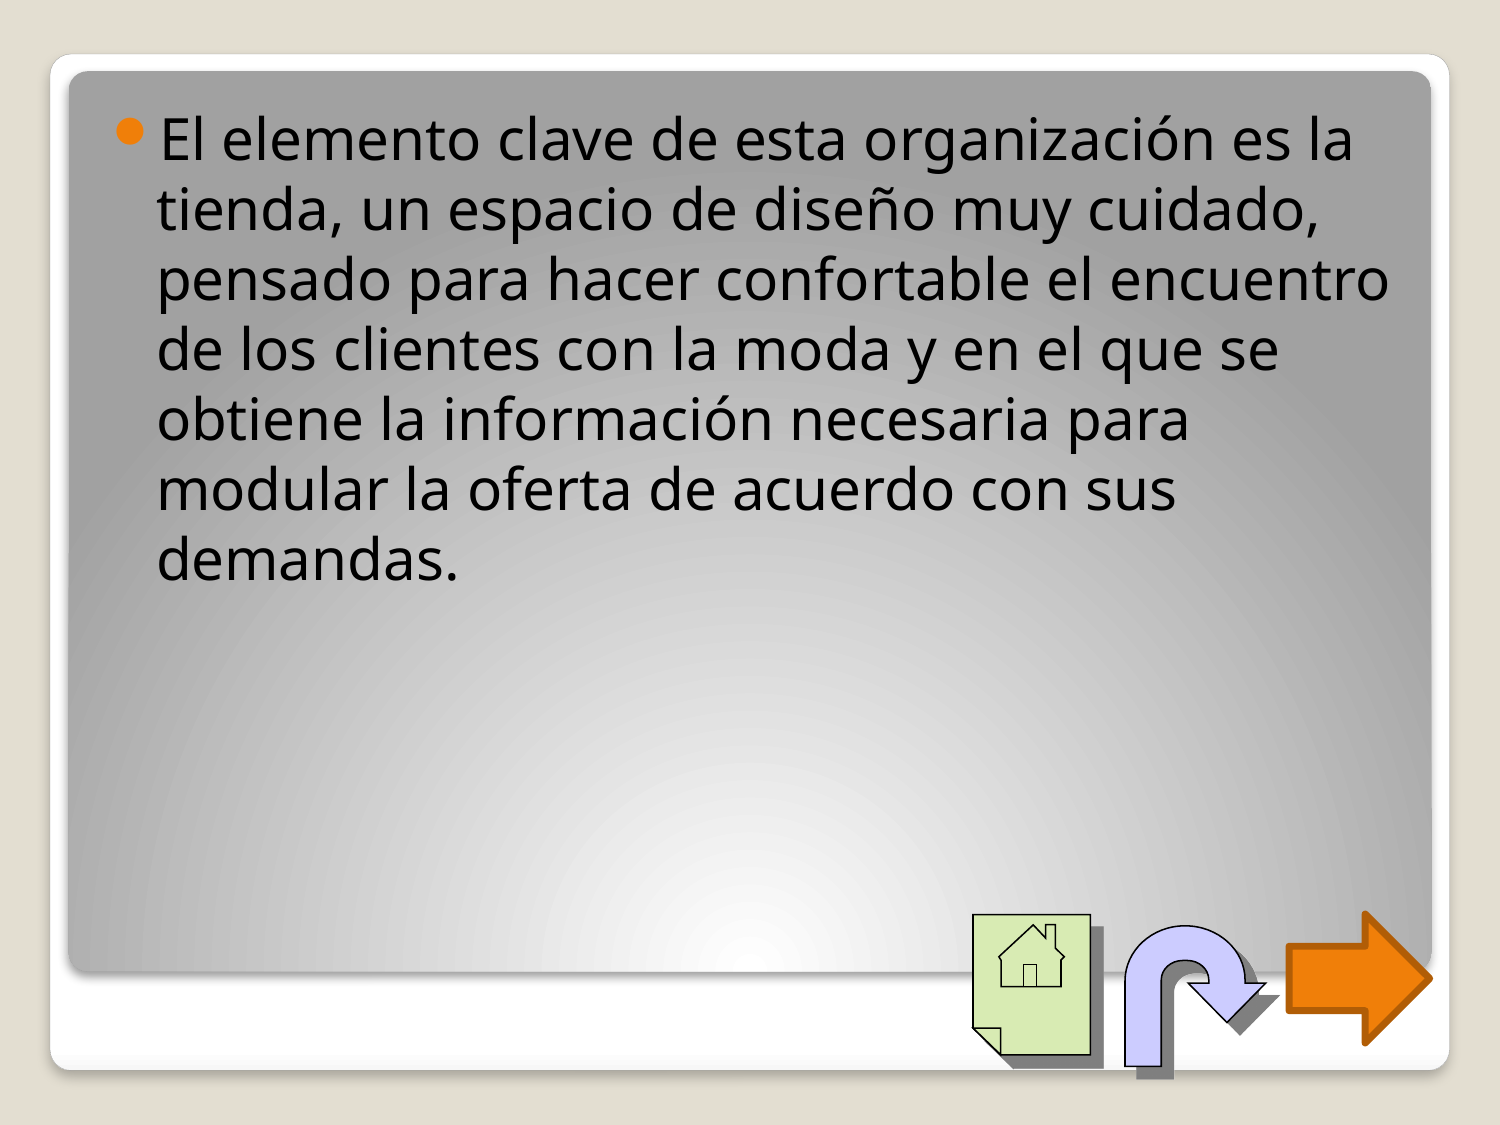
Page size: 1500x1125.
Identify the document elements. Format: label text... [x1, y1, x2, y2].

text_box [972, 914, 1091, 1055]
text_box [1125, 925, 1266, 1067]
list El elemento clave de esta organización es la tienda, un espacio de diseño muy cuidado, pensado para hacer confortable el encuentro de los clientes con la moda y en el que se obtiene la información necesaria para modular la oferta de acuerdo con sus demandas. [82, 86, 1425, 774]
text_box [1285, 910, 1434, 1047]
